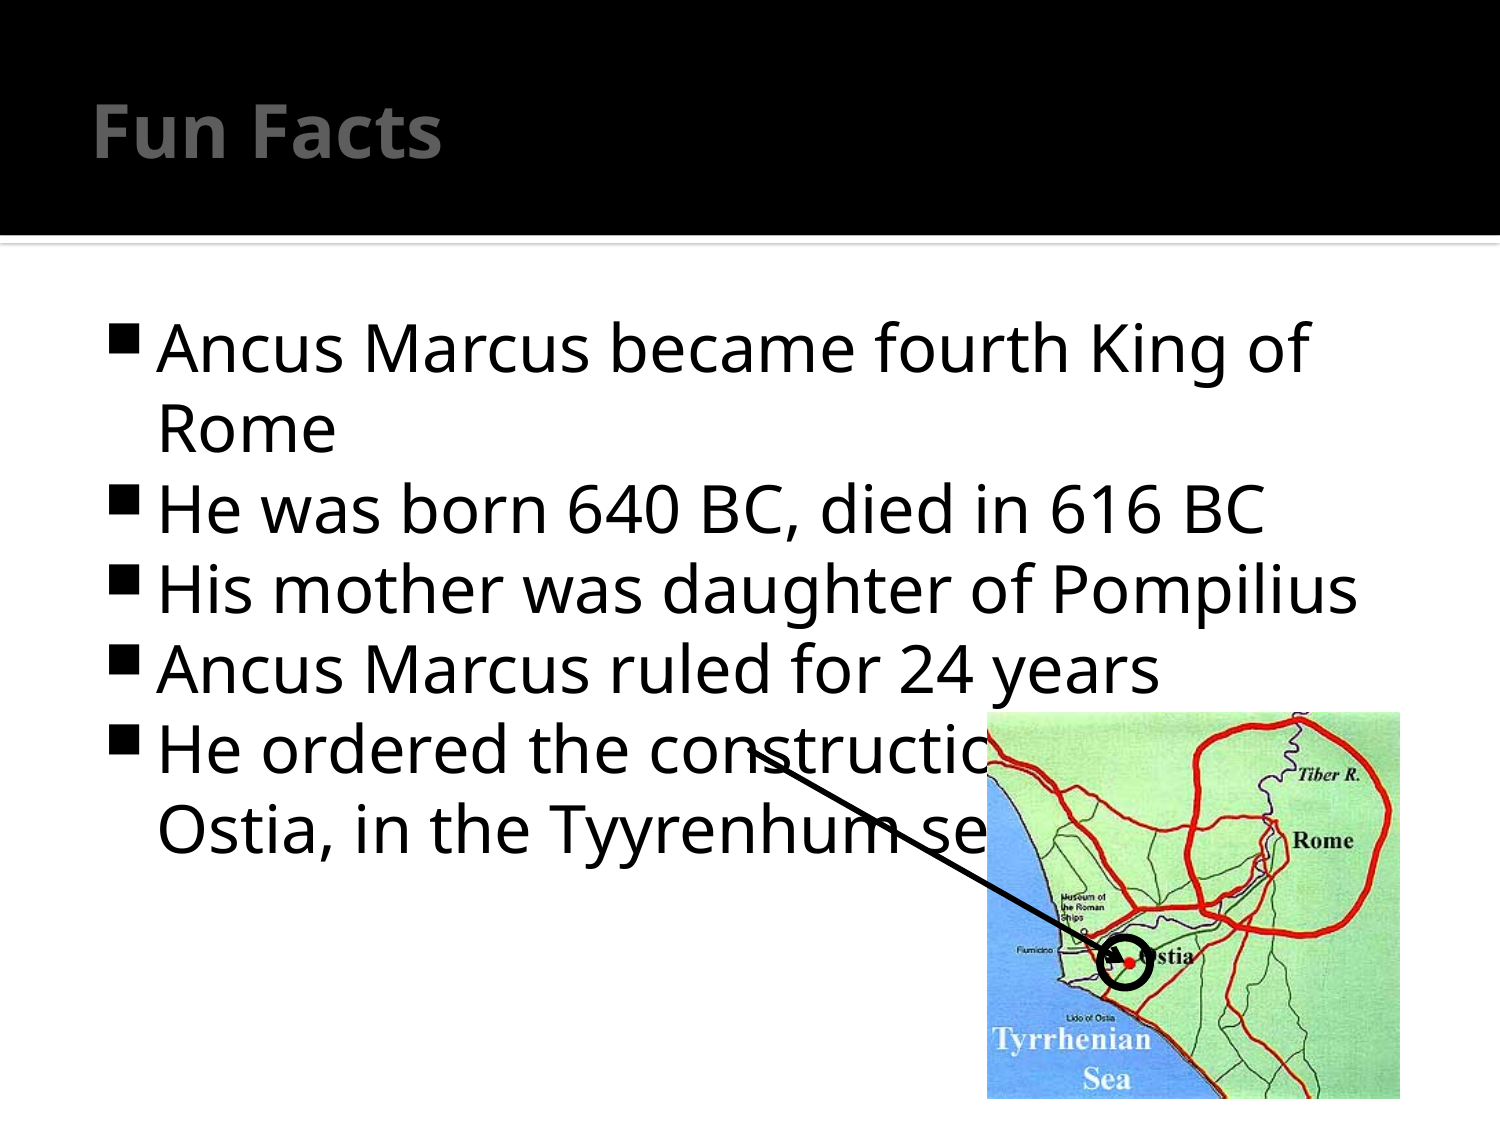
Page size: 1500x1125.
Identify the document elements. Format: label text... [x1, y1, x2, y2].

list Ancus Marcus became fourth King of Rome He was born 640 BC, died in 616 BC His mother was daughter of Pompilius Ancus Marcus ruled for 24 years He ordered the construction of the port Ostia, in the Tyyrenhum sea [75, 291, 1425, 1050]
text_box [749, 749, 1125, 963]
title Fun Facts [75, 25, 1425, 231]
picture [987, 712, 1400, 1099]
